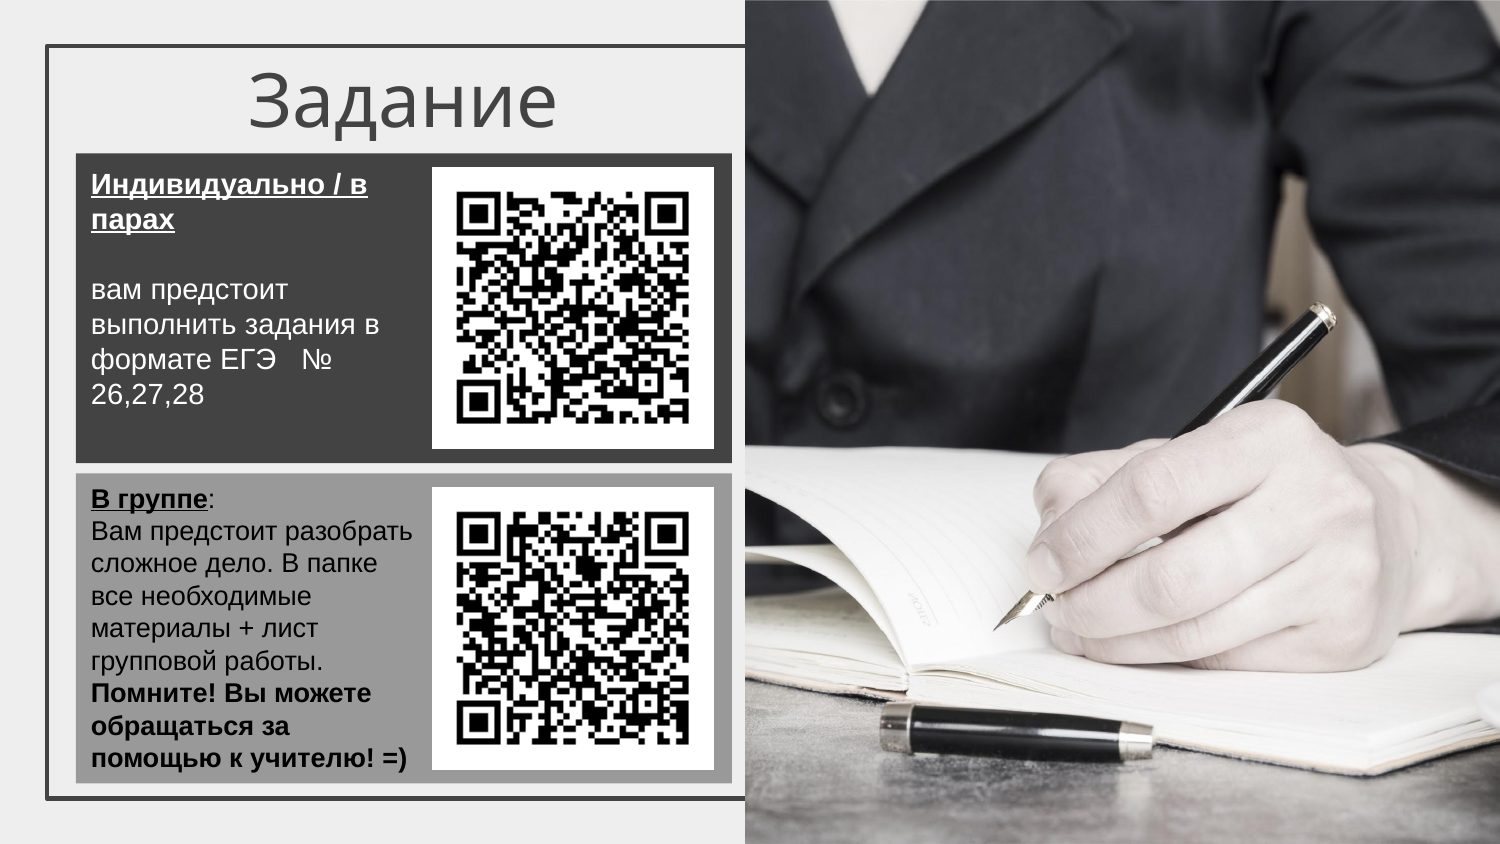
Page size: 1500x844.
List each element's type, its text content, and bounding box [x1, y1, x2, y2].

picture [431, 487, 714, 770]
text_box Индивидуально / в парах вам предстоит выполнить задания в формате ЕГЭ № 26,27,28 [75, 158, 419, 418]
picture [745, 0, 1500, 844]
picture [431, 167, 714, 450]
title Задание [23, 37, 740, 143]
text_box В группе: Вам предстоит разобрать сложное дело. В папке все необходимые материалы + лист групповой работы. Помните! Вы можете обращаться за помощью к учителю! =) [75, 473, 433, 844]
text_box [433, 473, 732, 784]
text_box [75, 153, 732, 464]
